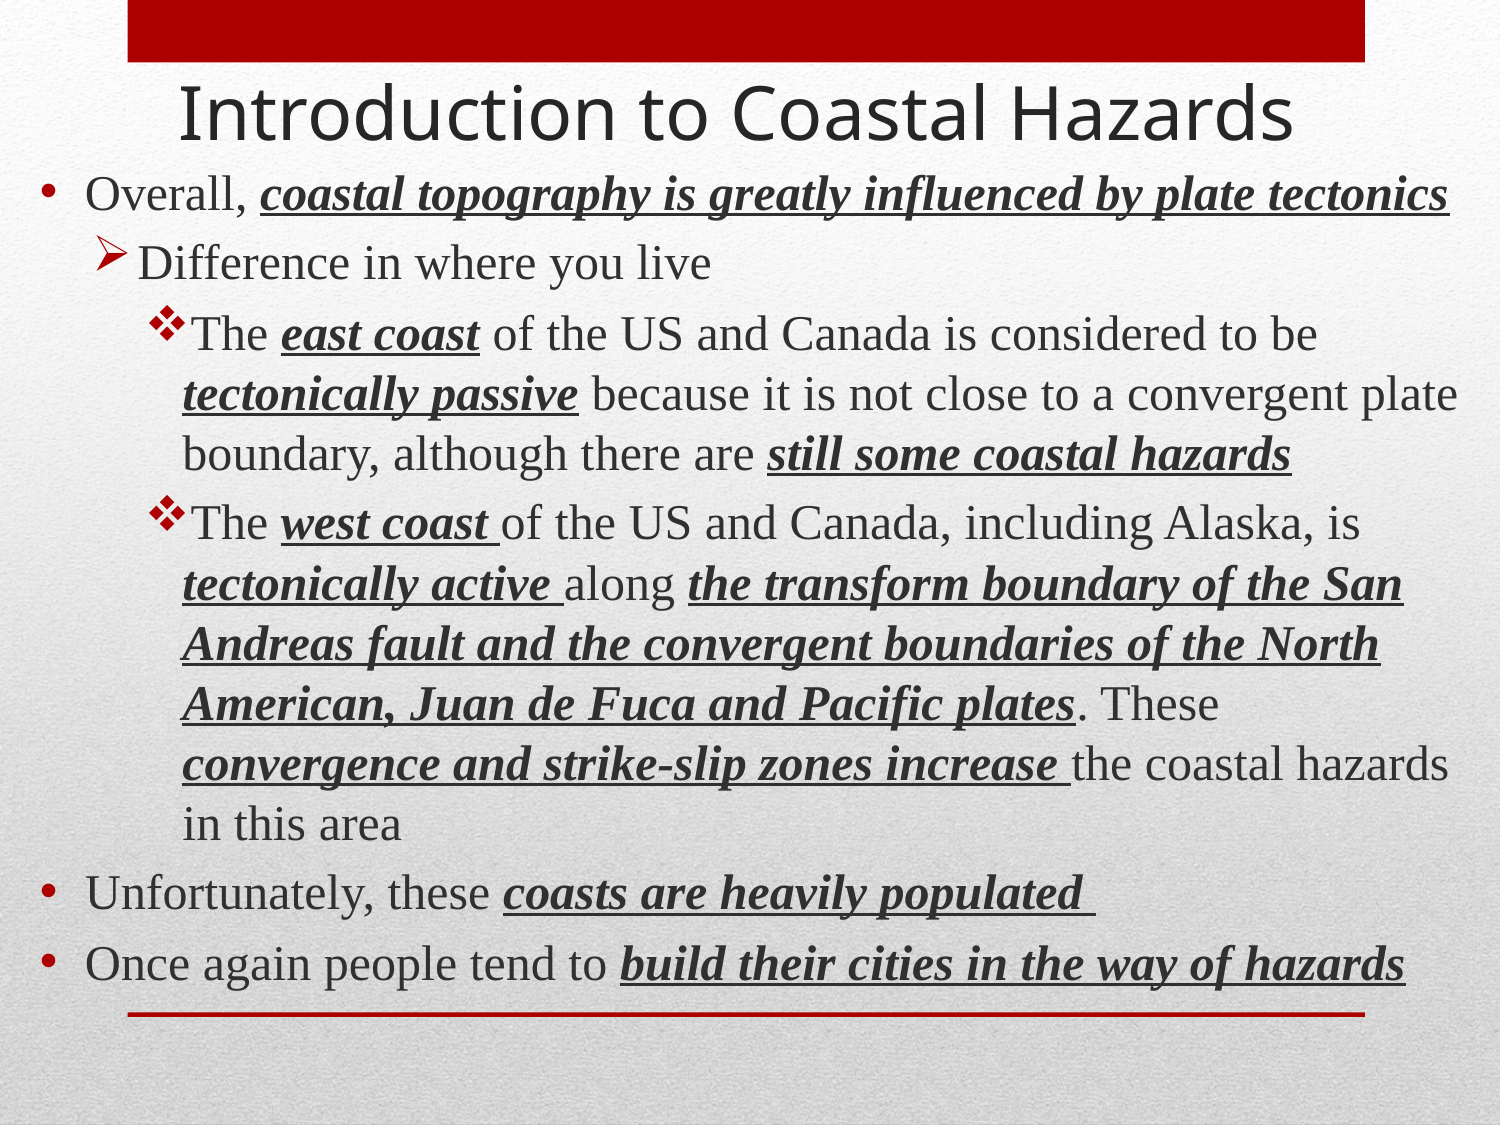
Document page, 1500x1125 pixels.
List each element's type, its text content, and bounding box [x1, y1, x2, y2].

title Introduction to Coastal Hazards [62, 37, 1413, 149]
list Overall, coastal topography is greatly influenced by plate tectonics Difference in where you live The east coast of the US and Canada is considered to be tectonically passive because it is not close to a convergent plate boundary, although there are still some coastal hazards The west coast of the US and Canada, including Alaska, is tectonically active along the transform boundary of the San Andreas fault and the convergent boundaries of the North American, Juan de Fuca and Pacific plates. These convergence and strike-slip zones increase the coastal hazards in this area Unfortunately, these coasts are heavily populated Once again people tend to build their cities in the way of hazards [24, 149, 1475, 1000]
